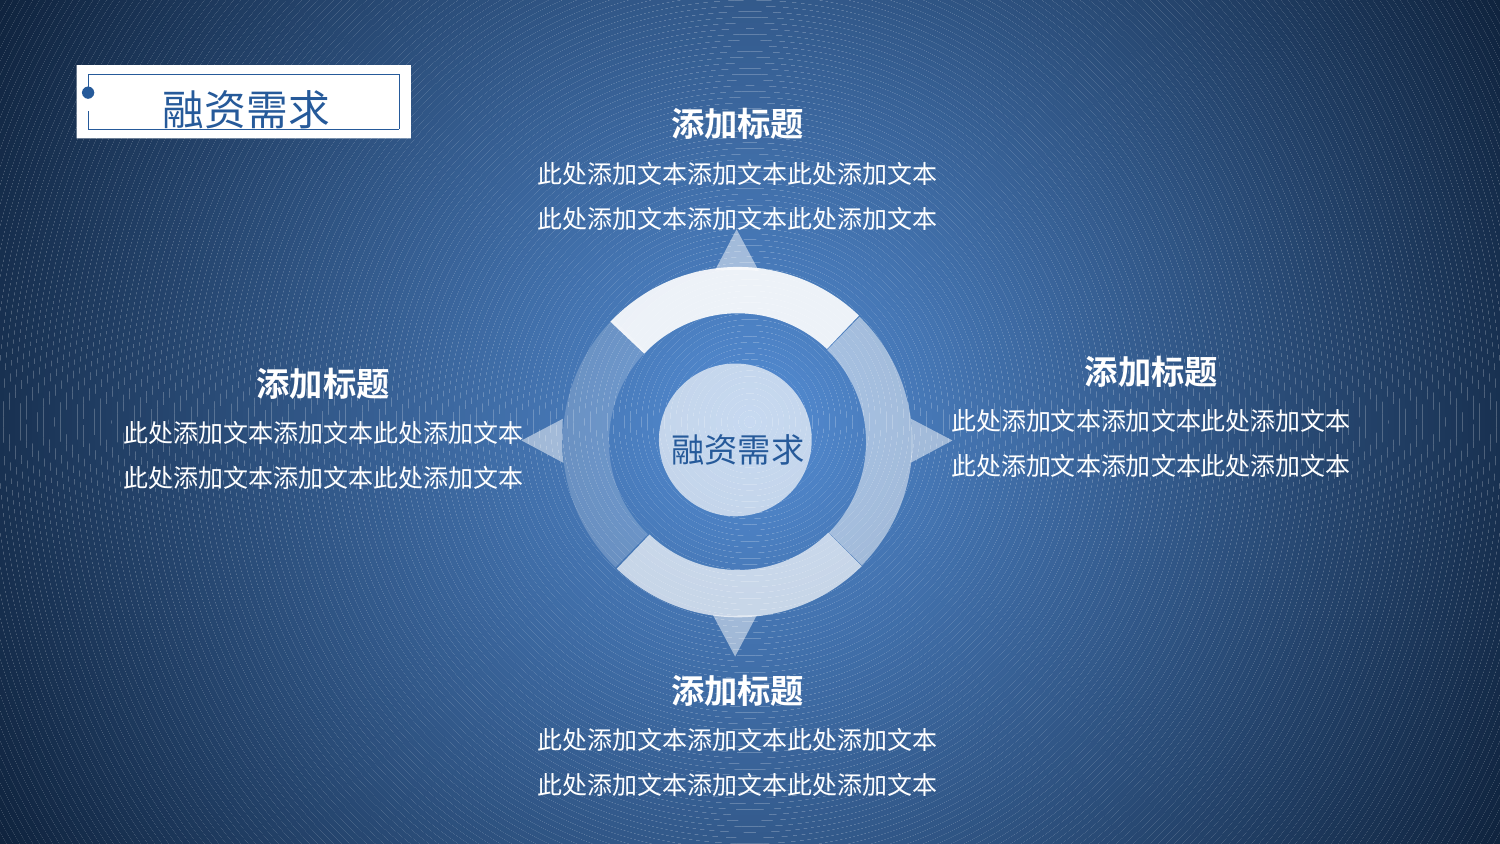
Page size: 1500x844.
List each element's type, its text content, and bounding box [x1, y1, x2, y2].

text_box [521, 228, 953, 657]
text_box 添加标题 此处添加文本添加文本此处添加文本 此处添加文本添加文本此处添加文本 [957, 323, 1374, 489]
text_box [76, 51, 412, 139]
text_box 添加标题 此处添加文本添加文本此处添加文本 此处添加文本添加文本此处添加文本 [503, 642, 972, 808]
text_box 添加标题 此处添加文本添加文本此处添加文本 此处添加文本添加文本此处添加文本 [96, 335, 516, 500]
text_box 添加标题 此处添加文本添加文本此处添加文本 此处添加文本添加文本此处添加文本 [503, 76, 972, 241]
